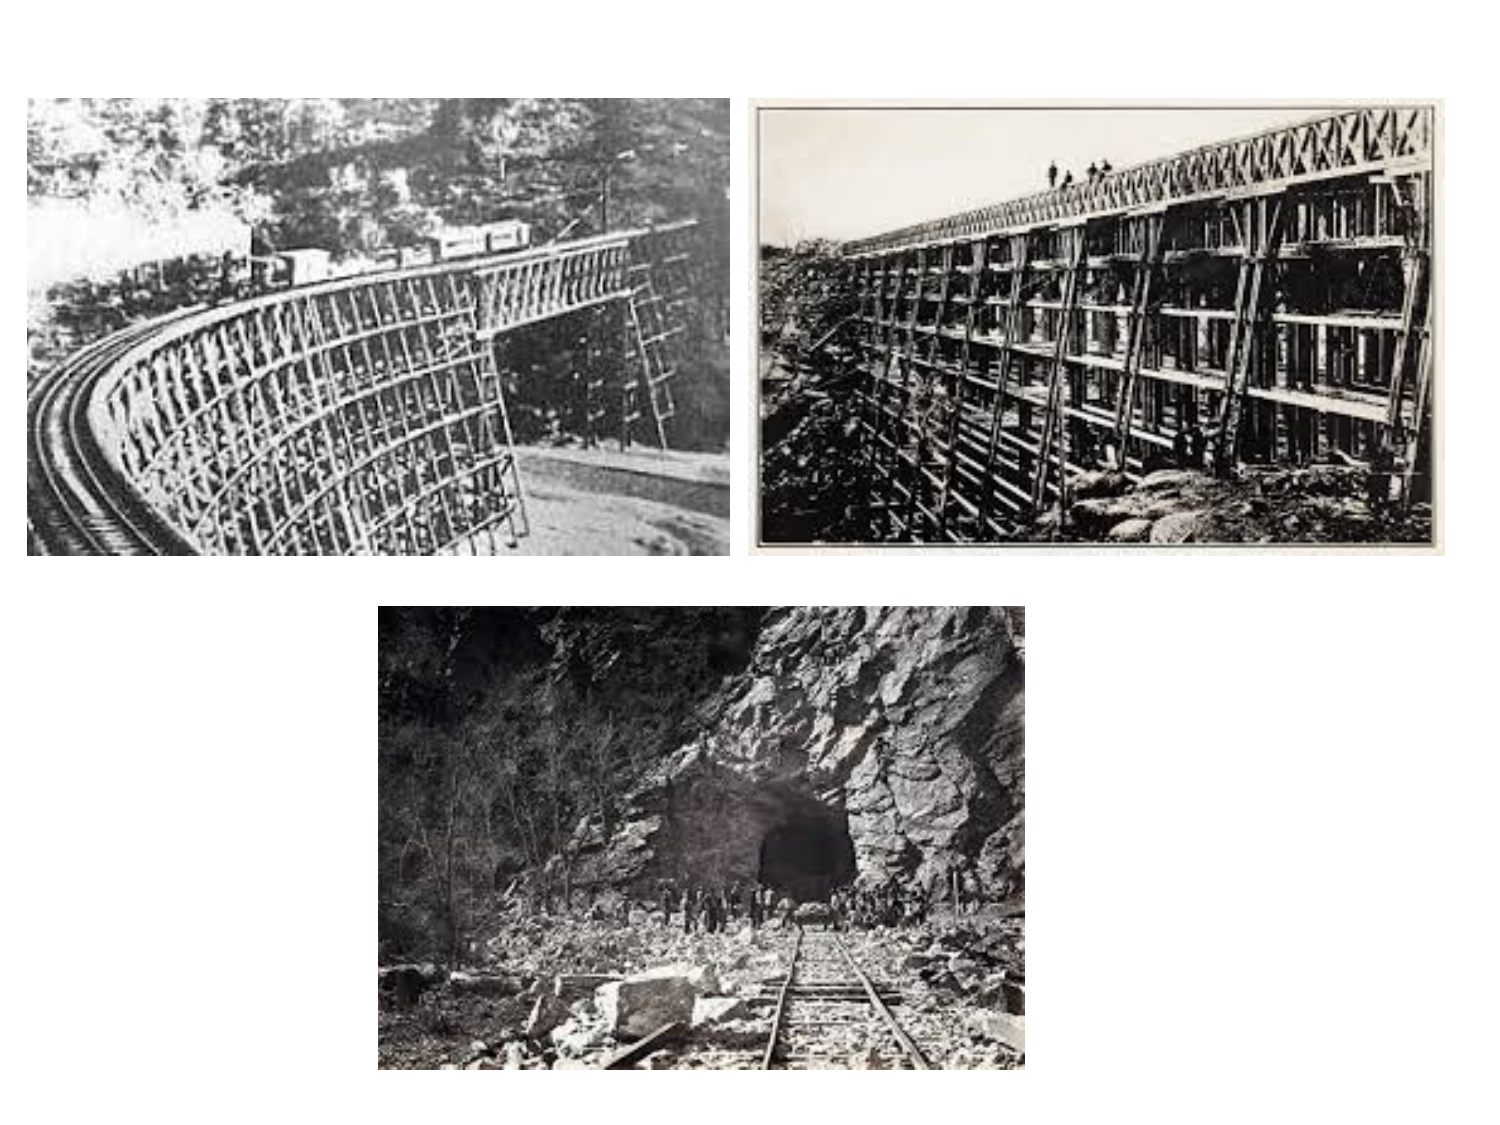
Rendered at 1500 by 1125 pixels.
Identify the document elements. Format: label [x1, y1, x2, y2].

picture [378, 606, 1026, 1071]
picture [27, 97, 731, 556]
picture [748, 97, 1446, 556]
